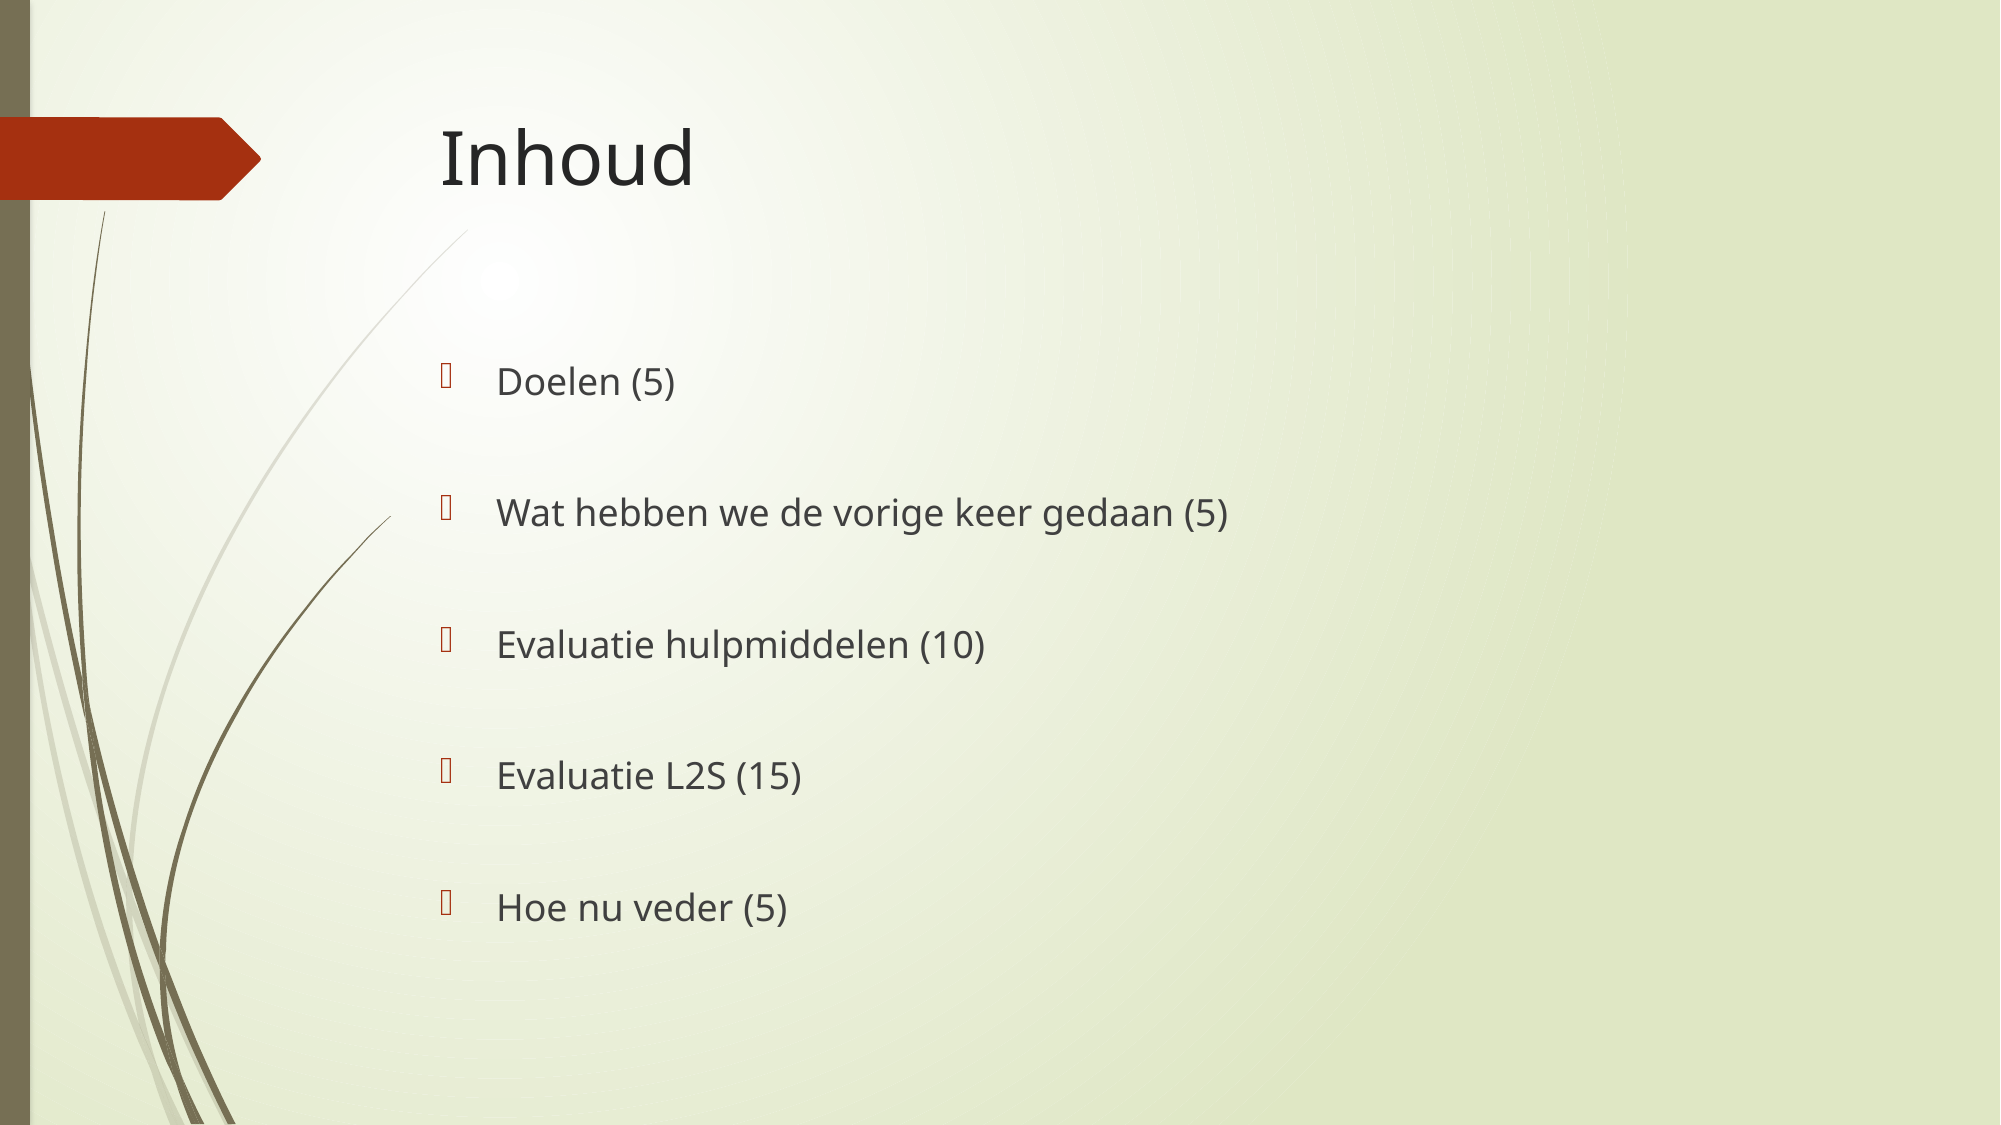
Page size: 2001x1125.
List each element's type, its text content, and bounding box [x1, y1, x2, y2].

list Doelen (5) Wat hebben we de vorige keer gedaan (5) Evaluatie hulpmiddelen (10) Evaluatie L2S (15) Hoe nu veder (5) [424, 350, 1888, 970]
title Inhoud [425, 102, 1888, 313]
